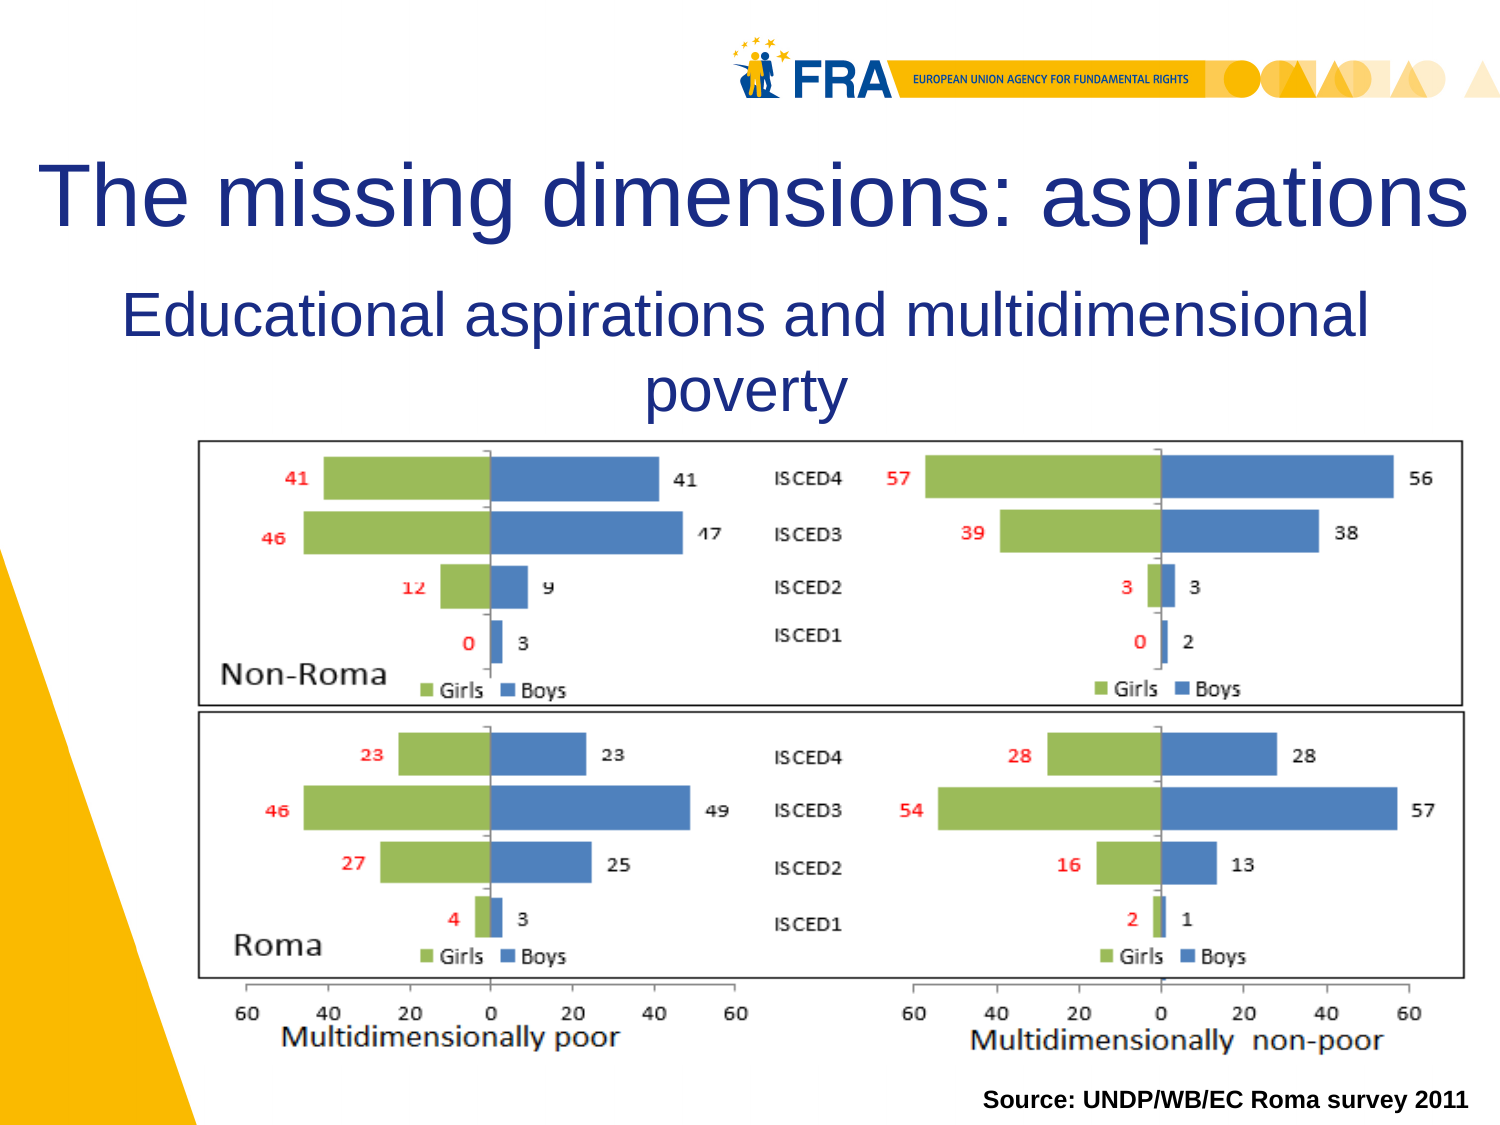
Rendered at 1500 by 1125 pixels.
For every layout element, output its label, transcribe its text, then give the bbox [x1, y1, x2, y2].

picture [0, 0, 1500, 1125]
title The missing dimensions: aspirations [20, 115, 1490, 267]
list Educational aspirations and multidimensional poverty [20, 265, 1474, 1103]
text_box Source: UNDP/WB/EC Roma survey 2011 [968, 1075, 1486, 1121]
